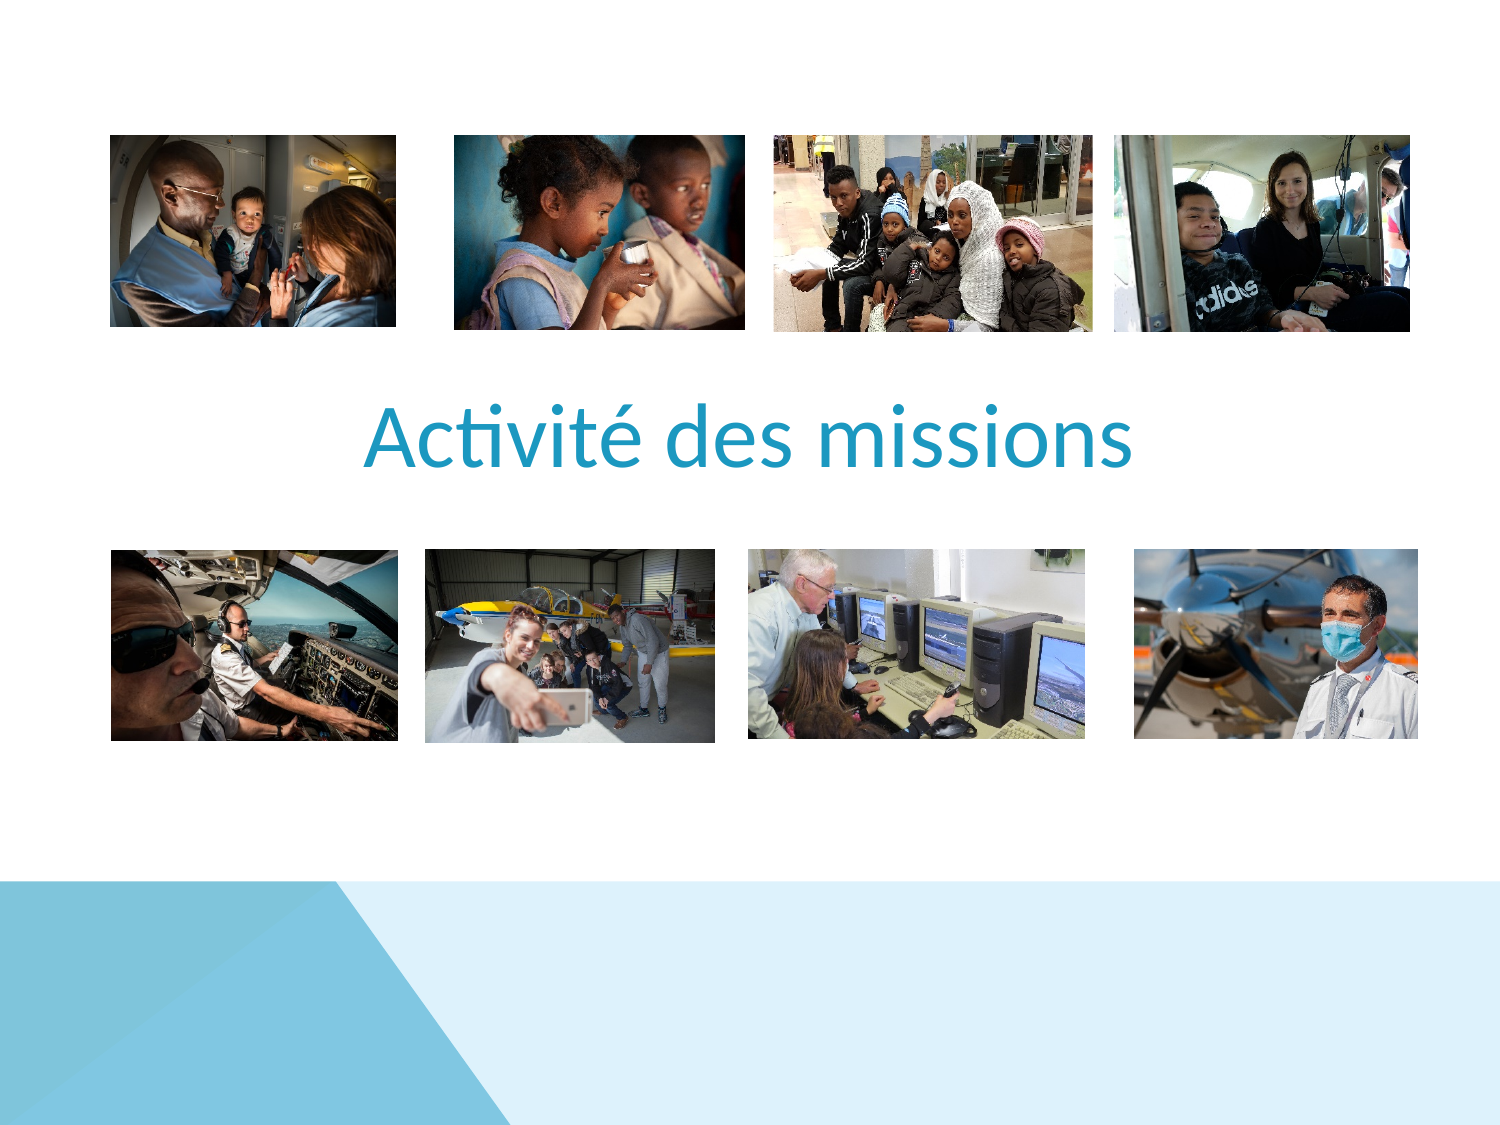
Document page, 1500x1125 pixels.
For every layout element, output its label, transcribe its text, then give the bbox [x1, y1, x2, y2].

picture [747, 549, 1085, 740]
picture [454, 134, 746, 330]
picture [773, 134, 1093, 332]
picture [111, 550, 398, 742]
picture [1114, 134, 1410, 332]
picture [425, 549, 715, 743]
picture [109, 135, 396, 327]
picture [1134, 549, 1418, 740]
title Activité des missions [112, 368, 1388, 610]
